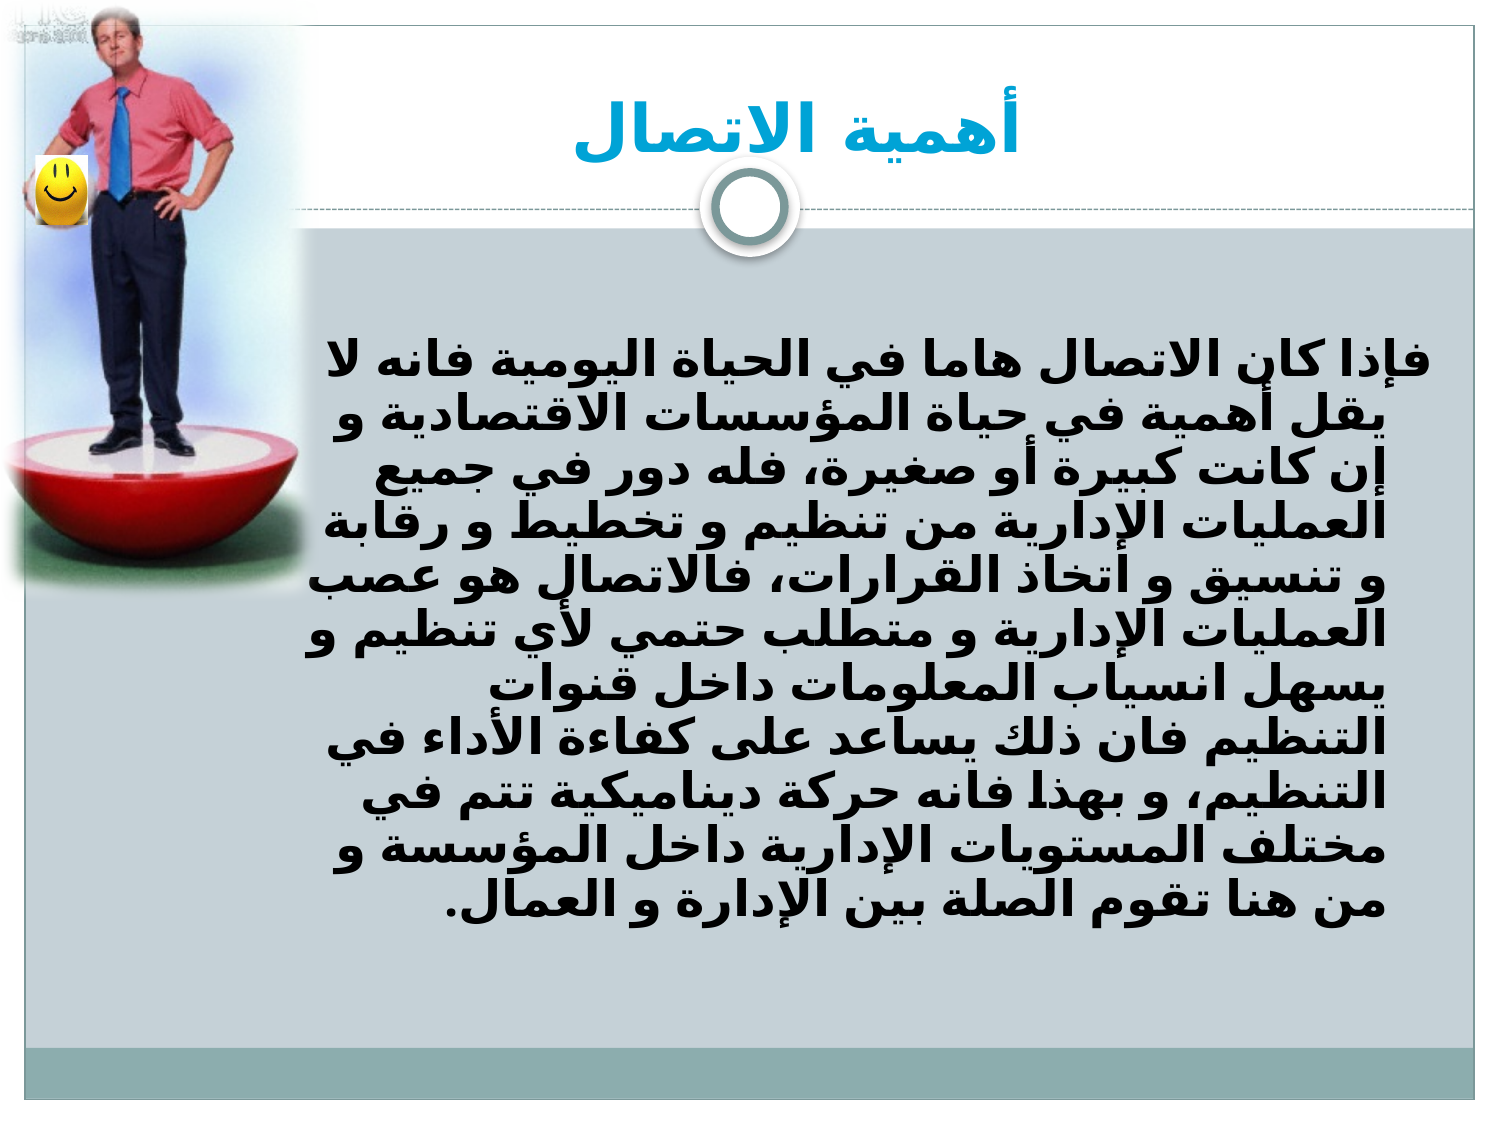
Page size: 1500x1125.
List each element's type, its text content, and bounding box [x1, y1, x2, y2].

text_box أهمية الاتصال [549, 78, 1046, 194]
list فإذا كان الاتصال هاما في الحياة اليومية فانه لا يقل أهمية في حياة المؤسسات الاقتصادية و إن كانت كبيرة أو صغيرة، فله دور في جميع العمليات الإدارية من تنظيم و تخطيط و رقابة و تنسيق و اتخاذ القرارات، فالاتصال هو عصب العمليات الإدارية و متطلب حتمي لأي تنظيم و يسهل انسياب المعلومات داخل قنوات التنظيم فان ذلك يساعد على كفاءة الأداء في التنظيم، و بهذا فانه حركة ديناميكية تتم في مختلف المستويات الإدارية داخل المؤسسة و من هنا تقوم الصلة بين الإدارة و العمال. [289, 326, 1449, 988]
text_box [0, 0, 319, 603]
